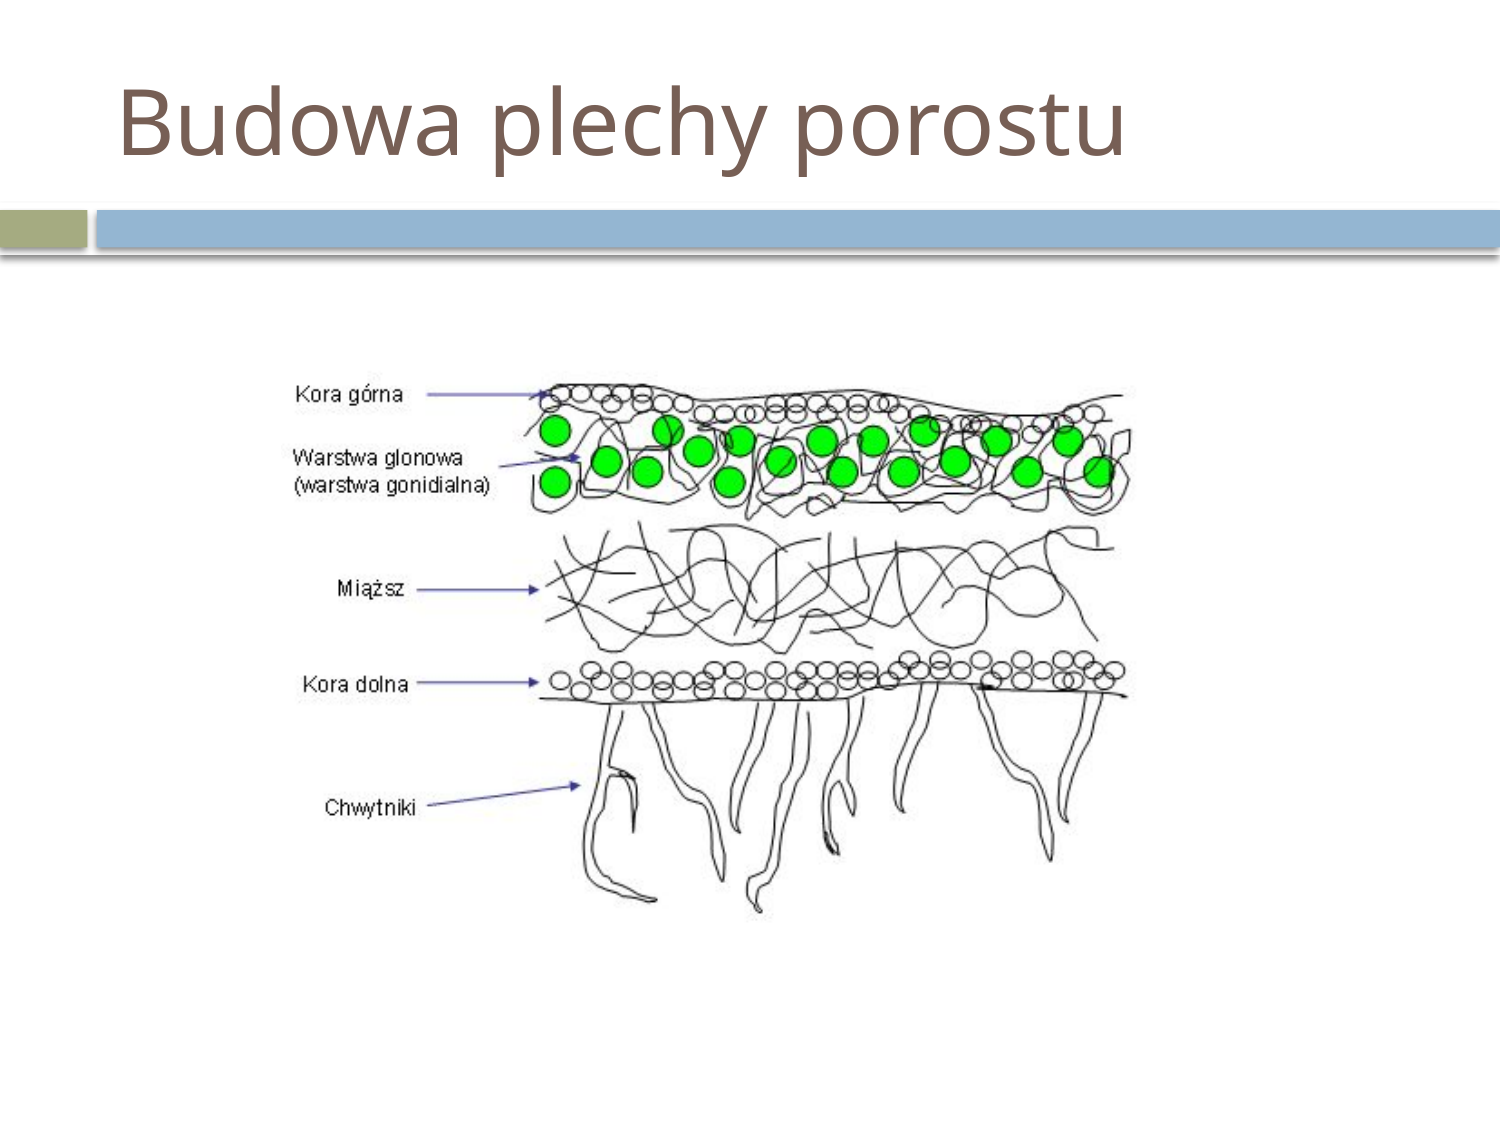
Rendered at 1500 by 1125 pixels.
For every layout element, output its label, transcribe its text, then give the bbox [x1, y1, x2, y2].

title Budowa plechy porostu [100, 37, 1438, 200]
picture [280, 327, 1149, 930]
